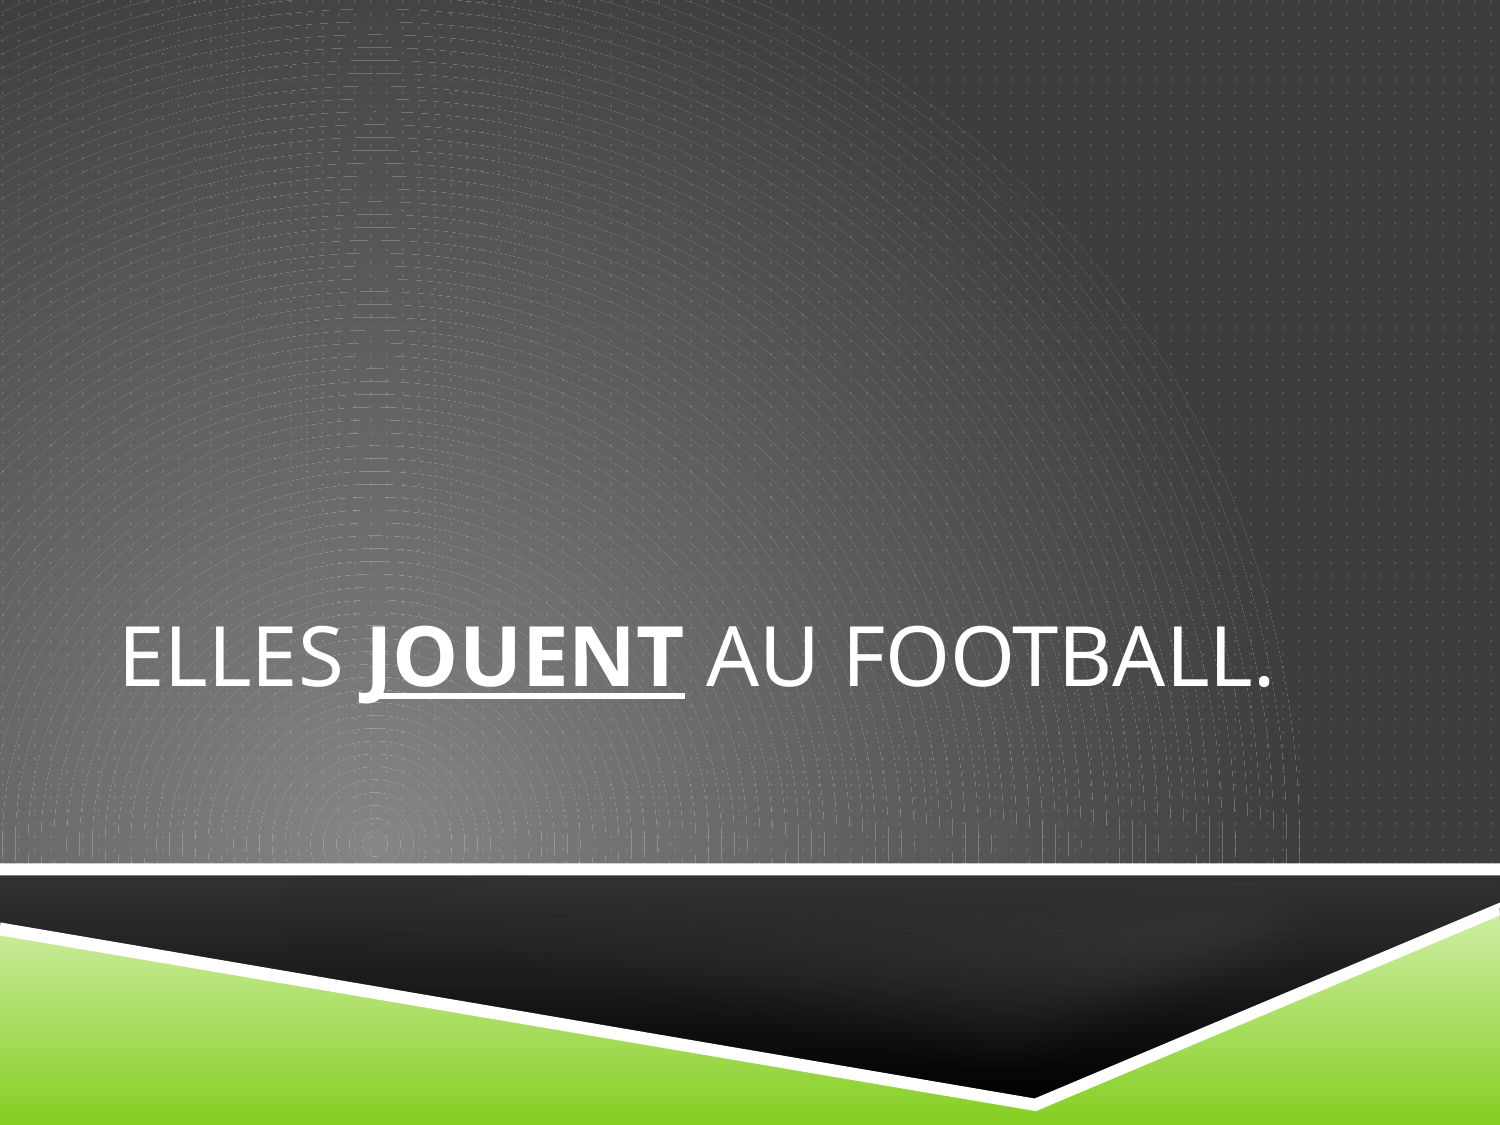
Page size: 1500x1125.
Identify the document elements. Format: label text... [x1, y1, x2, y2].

title Elles jouent au football. [118, 596, 1394, 820]
